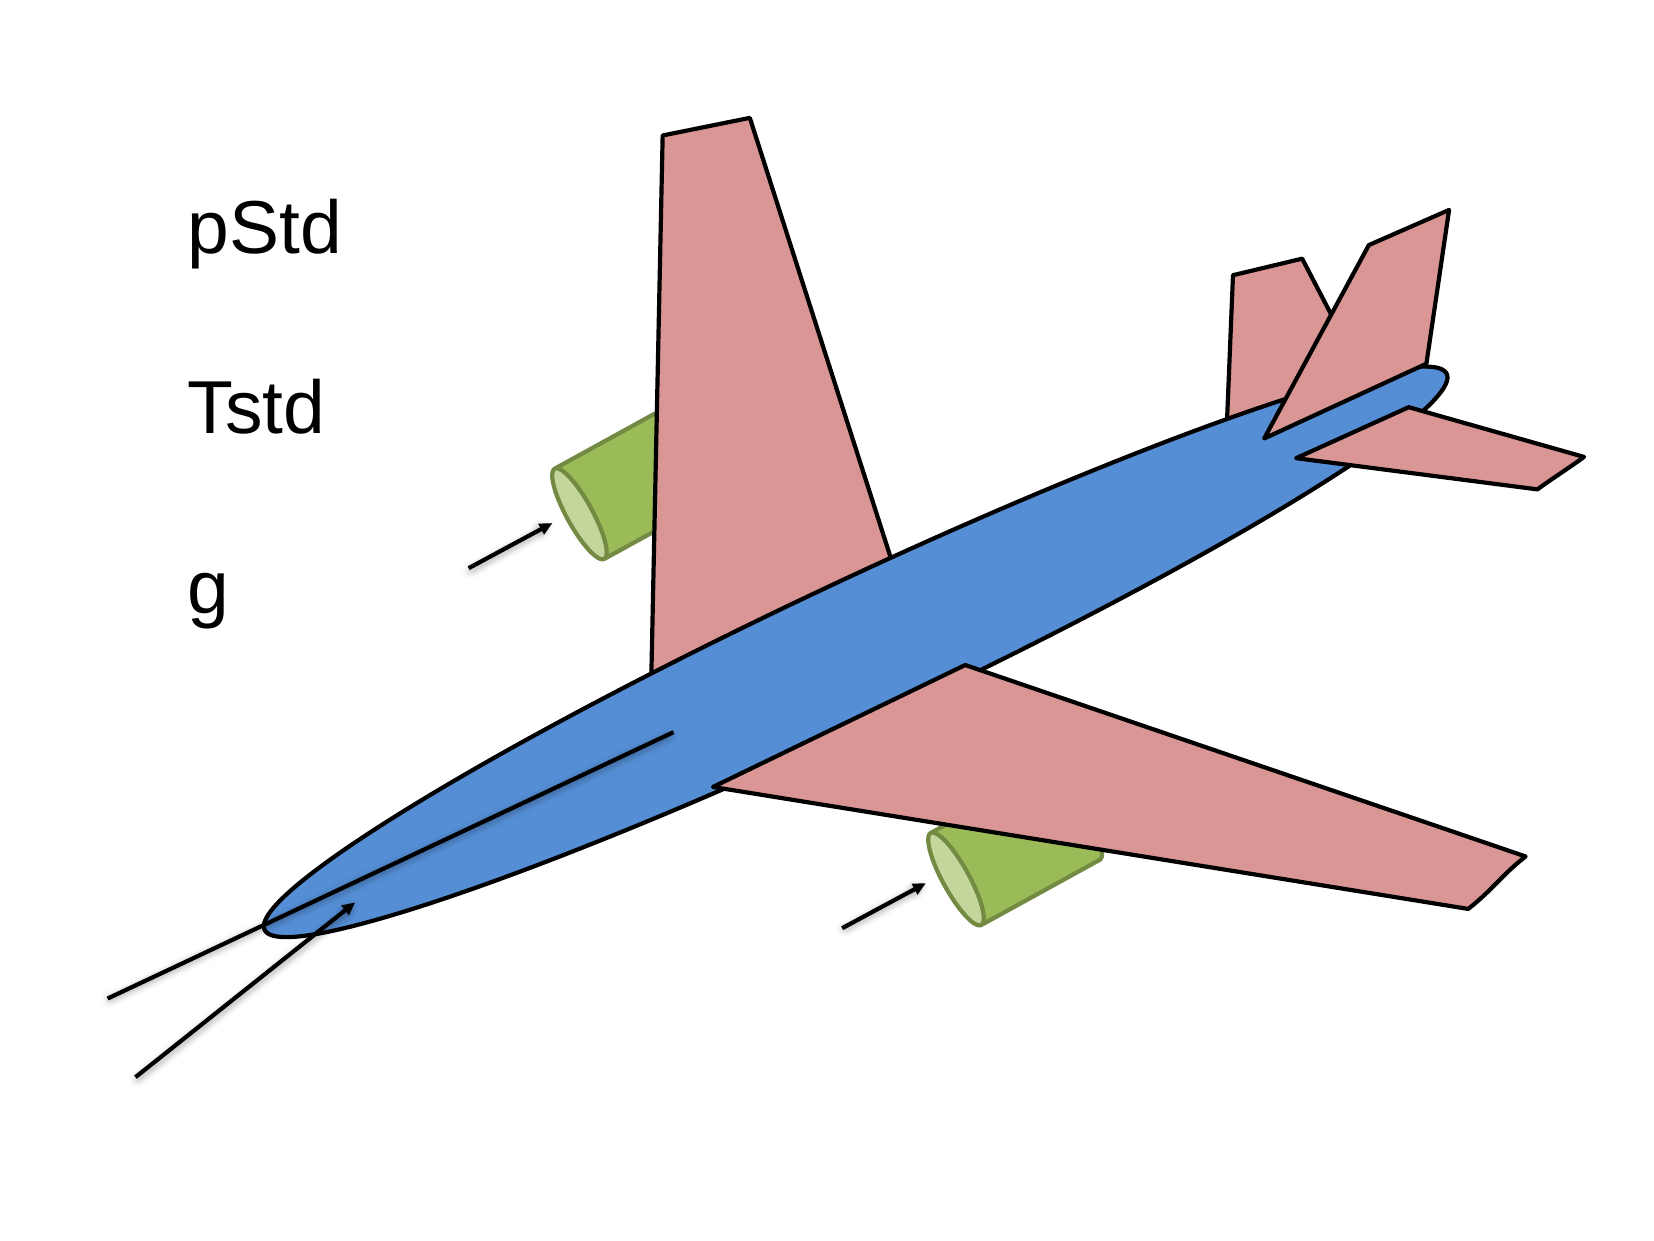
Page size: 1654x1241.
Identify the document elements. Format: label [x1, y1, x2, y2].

text_box [107, 117, 1555, 1103]
